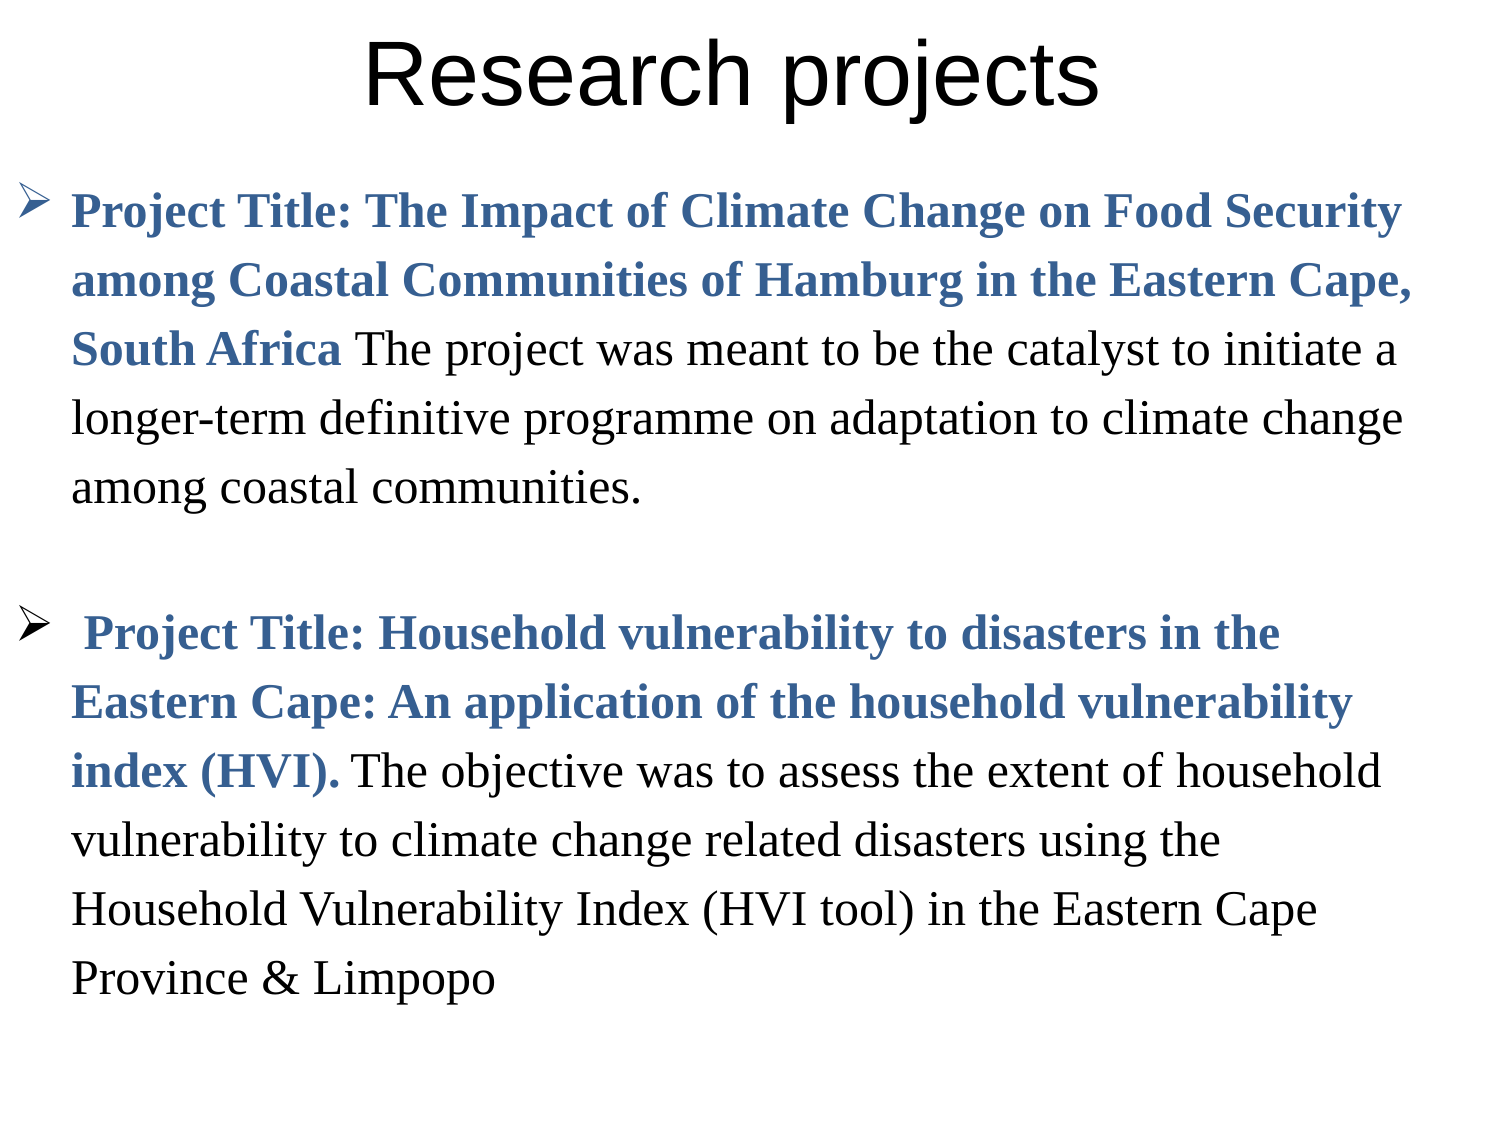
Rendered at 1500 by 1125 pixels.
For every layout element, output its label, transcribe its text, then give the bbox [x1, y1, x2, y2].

text_box Project Title: The Impact of Climate Change on Food Security among Coastal Communities of Hamburg in the Eastern Cape, South Africa The project was meant to be the catalyst to initiate a longer-term definitive programme on adaptation to climate change among coastal communities. Project Title: Household vulnerability to disasters in the Eastern Cape: An application of the household vulnerability index (HVI). The objective was to assess the extent of household vulnerability to climate change related disasters using the Household Vulnerability Index (HVI tool) in the Eastern Cape Province & Limpopo [0, 160, 1447, 1125]
title Research projects [17, 0, 1448, 138]
